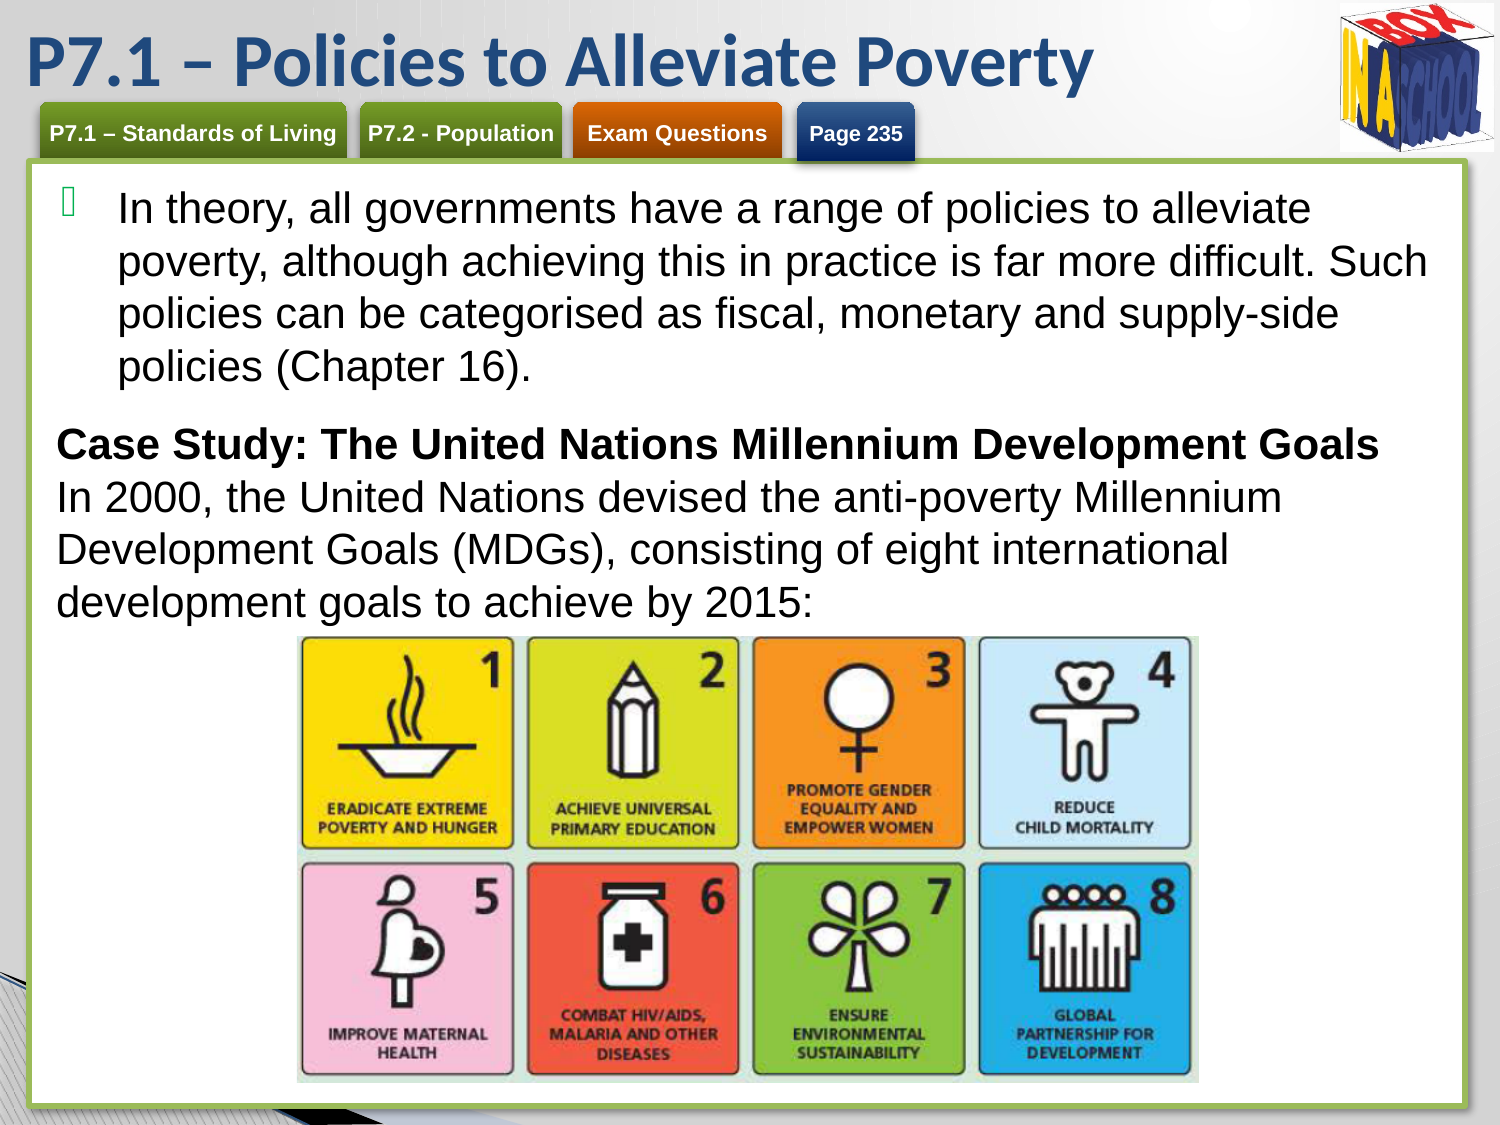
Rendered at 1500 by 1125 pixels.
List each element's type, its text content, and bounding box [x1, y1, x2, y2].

text_box In theory, all governments have a range of policies to alleviate poverty, although achieving this in practice is far more difficult. Such policies can be categorised as fiscal, monetary and supply-side policies (Chapter 16). [43, 172, 1447, 398]
text_box Case Study: The United Nations Millennium Development Goals In 2000, the United Nations devised the anti-poverty Millennium Development Goals (MDGs), consisting of eight international development goals to achieve by 2015: [41, 408, 1439, 634]
title P7.1 – Policies to Alleviate Poverty [11, 11, 1294, 102]
picture [281, 1114, 303, 1125]
text_box Page 235 [797, 101, 916, 162]
picture [296, 635, 1200, 1083]
picture [1340, 3, 1495, 152]
